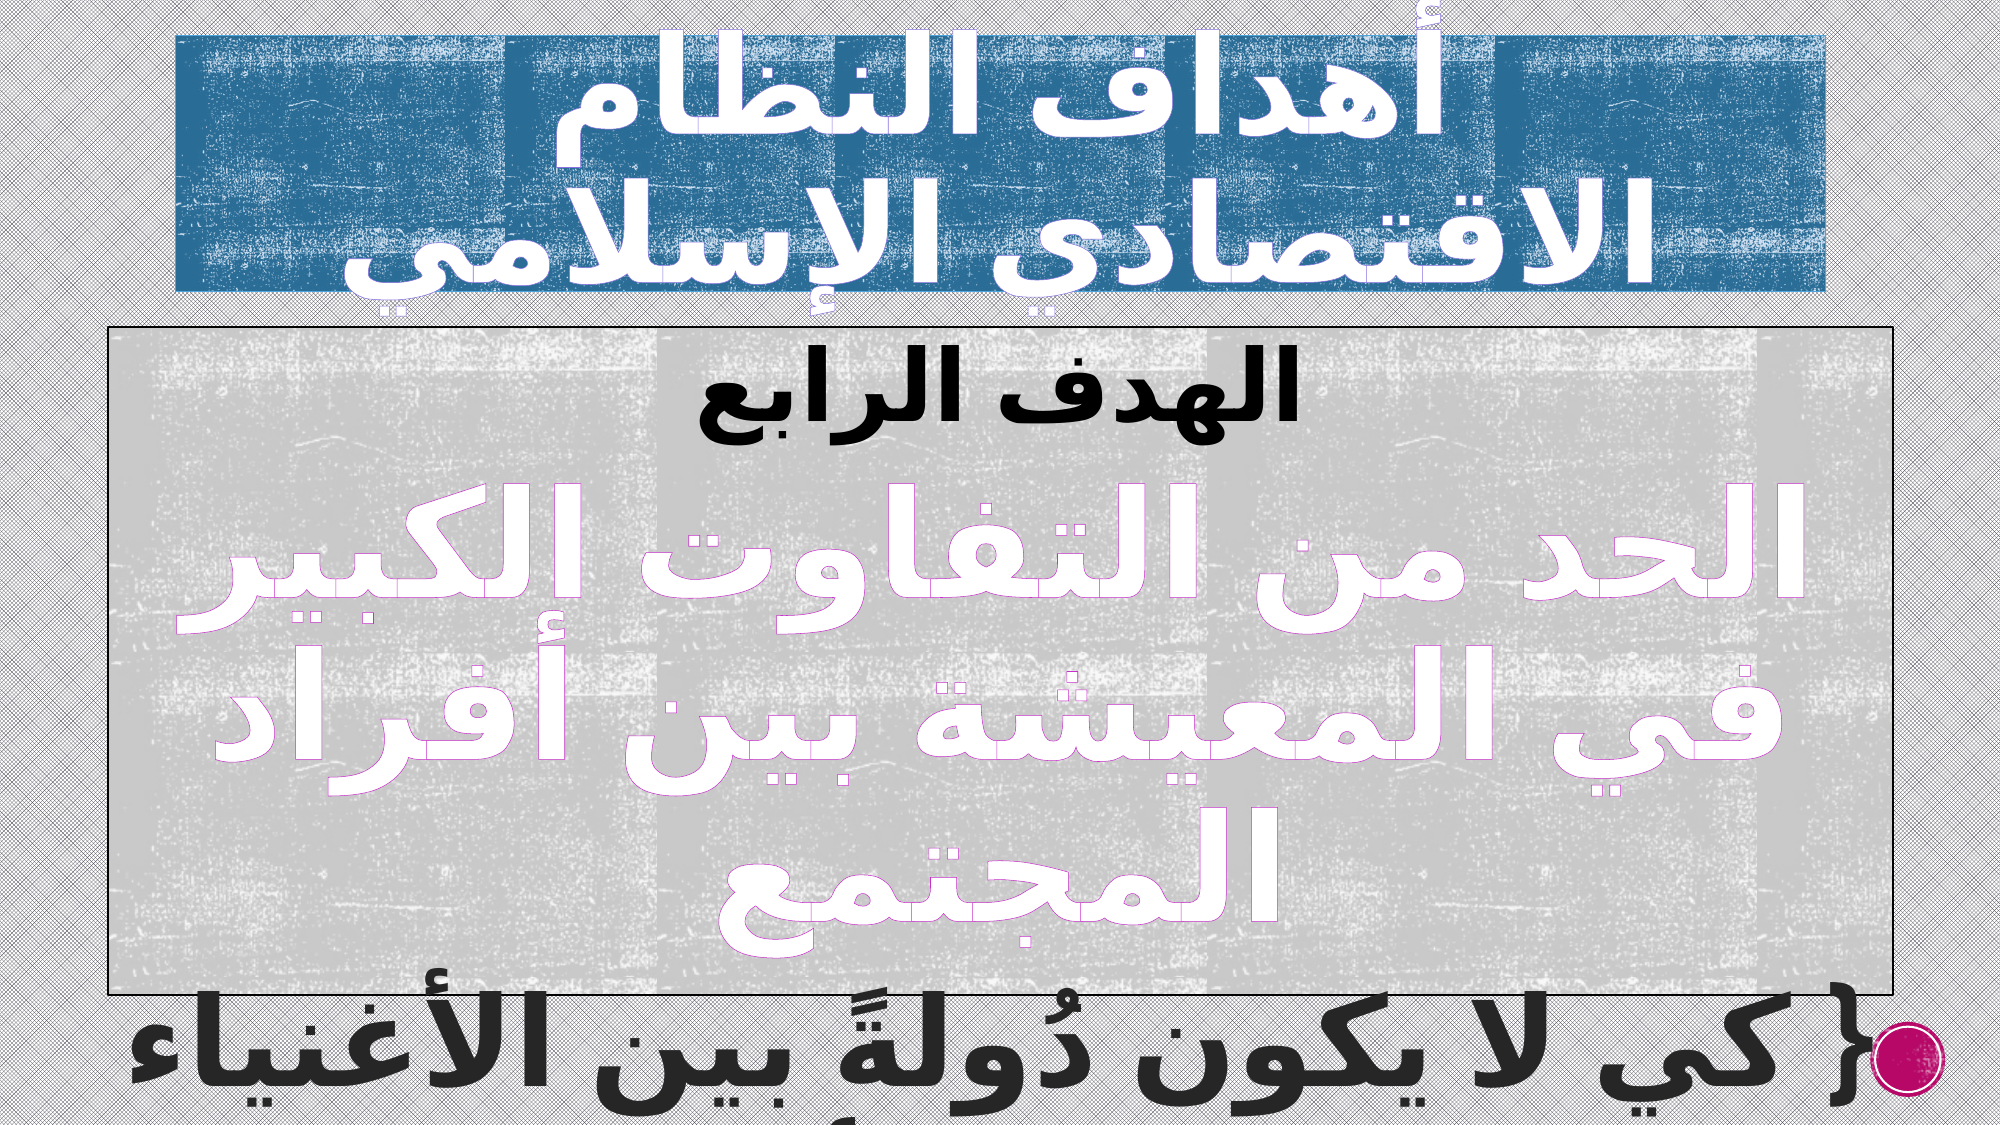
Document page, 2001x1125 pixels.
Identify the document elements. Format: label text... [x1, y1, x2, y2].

title أهداف النظام الاقتصادي الإسلامي [175, 35, 1826, 292]
list الهدف الرابع الحد من التفاوت الكبير في المعيشة بين أفراد المجتمع { كي لا يكون دُولةً بين الأغنياء منكم } [107, 326, 1894, 996]
